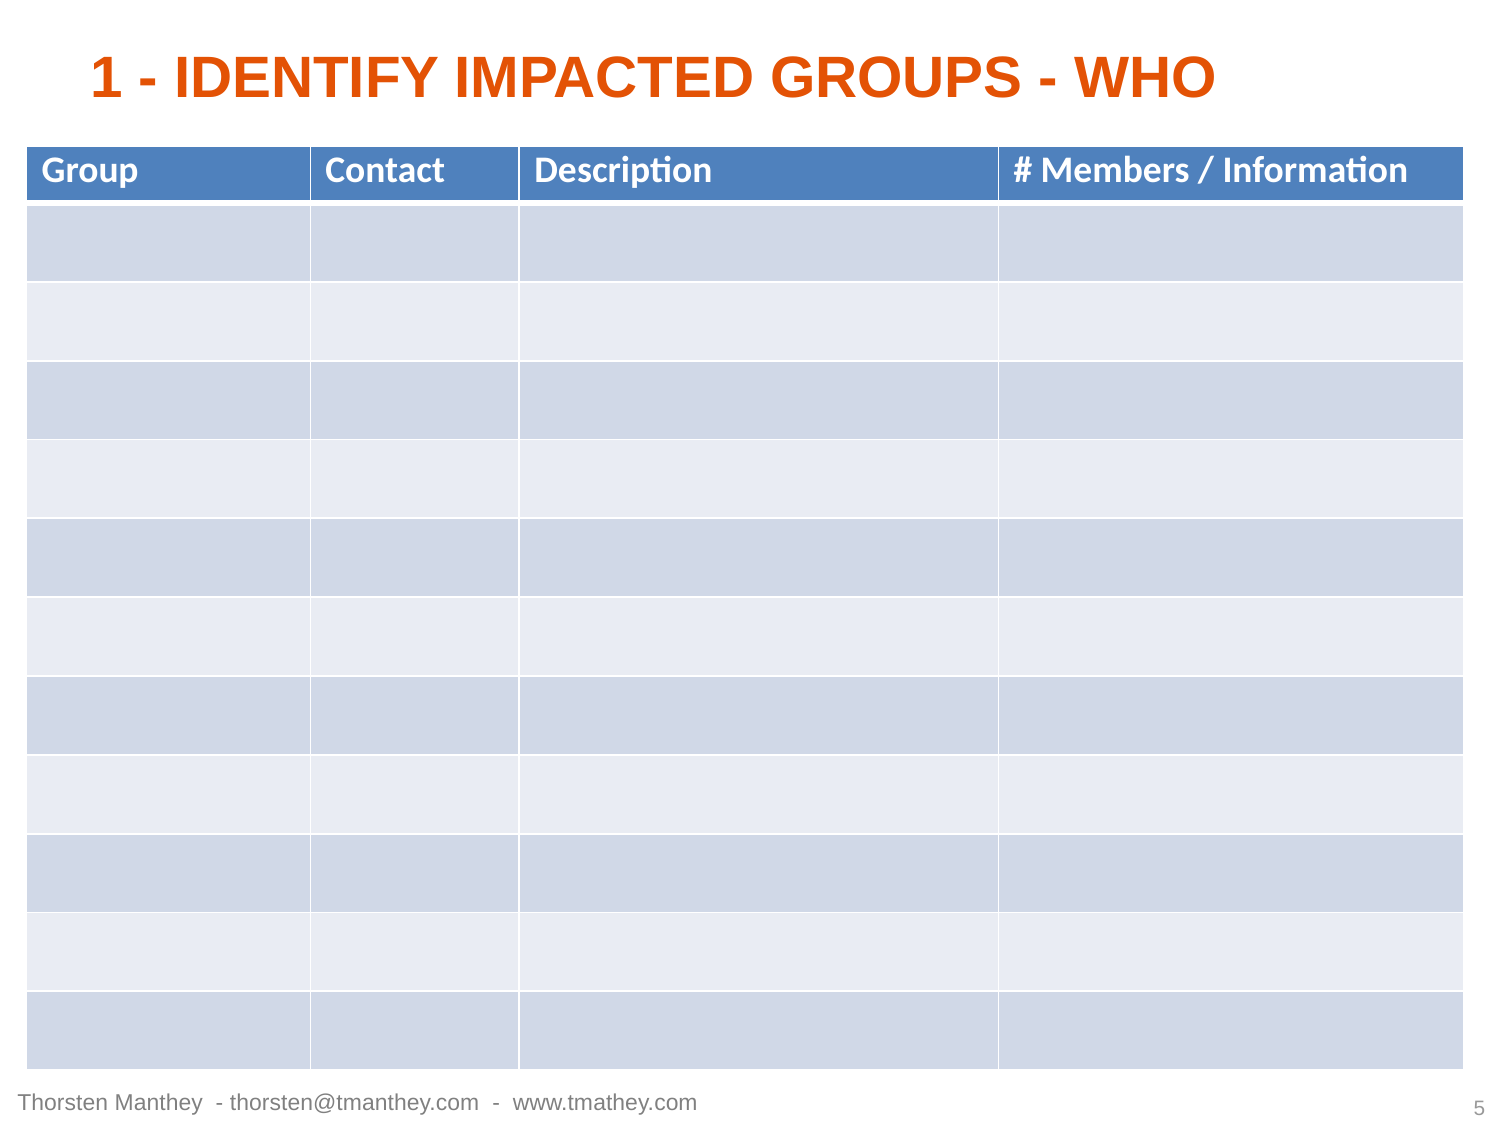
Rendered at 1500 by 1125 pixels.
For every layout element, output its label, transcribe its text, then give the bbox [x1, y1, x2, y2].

text_box 1 - IDENTIFY IMPACTED GROUPS - WHO [75, 31, 1426, 147]
text_box Thorsten Manthey - thorsten@tmanthey.com - www.tmathey.com [2, 1080, 714, 1123]
table_cell [311, 992, 518, 1069]
table_cell [520, 283, 998, 360]
table_cell [311, 362, 518, 439]
table_cell [520, 519, 998, 596]
table_cell [520, 756, 998, 833]
table_cell [311, 519, 518, 596]
table_cell [520, 362, 998, 439]
table_header # Members / Information [999, 147, 1463, 200]
table_cell [520, 835, 998, 912]
table_cell [999, 362, 1463, 439]
table_cell [27, 440, 310, 517]
table_cell [311, 598, 518, 675]
table_cell [999, 835, 1463, 912]
table_cell [999, 598, 1463, 675]
table_header Description [520, 147, 998, 200]
table_cell [311, 677, 518, 754]
table_cell [520, 598, 998, 675]
table_cell [520, 206, 998, 281]
table_cell [999, 677, 1463, 754]
table_cell [311, 283, 518, 360]
table_cell [27, 283, 310, 360]
table_cell [27, 519, 310, 596]
table_header Group [27, 147, 310, 200]
table_cell [520, 677, 998, 754]
table_cell [27, 206, 310, 281]
table_cell [27, 992, 310, 1069]
table_cell [999, 519, 1463, 596]
table_cell [27, 598, 310, 675]
table_cell [311, 835, 518, 912]
table_cell [999, 992, 1463, 1069]
slide_number 5 [1149, 1087, 1500, 1123]
table_cell [520, 992, 998, 1069]
table_cell [999, 756, 1463, 833]
table_cell [999, 206, 1463, 281]
table_cell [999, 913, 1463, 990]
table_cell [27, 677, 310, 754]
table_cell [520, 913, 998, 990]
table_cell [27, 756, 310, 833]
table_cell [999, 440, 1463, 517]
table_header Contact [311, 147, 518, 200]
table_cell [311, 440, 518, 517]
table_cell [27, 835, 310, 912]
table_cell [311, 756, 518, 833]
table_cell [311, 206, 518, 281]
table_cell [520, 440, 998, 517]
table_cell [999, 283, 1463, 360]
table_cell [27, 913, 310, 990]
table_cell [311, 913, 518, 990]
table_cell [27, 362, 310, 439]
